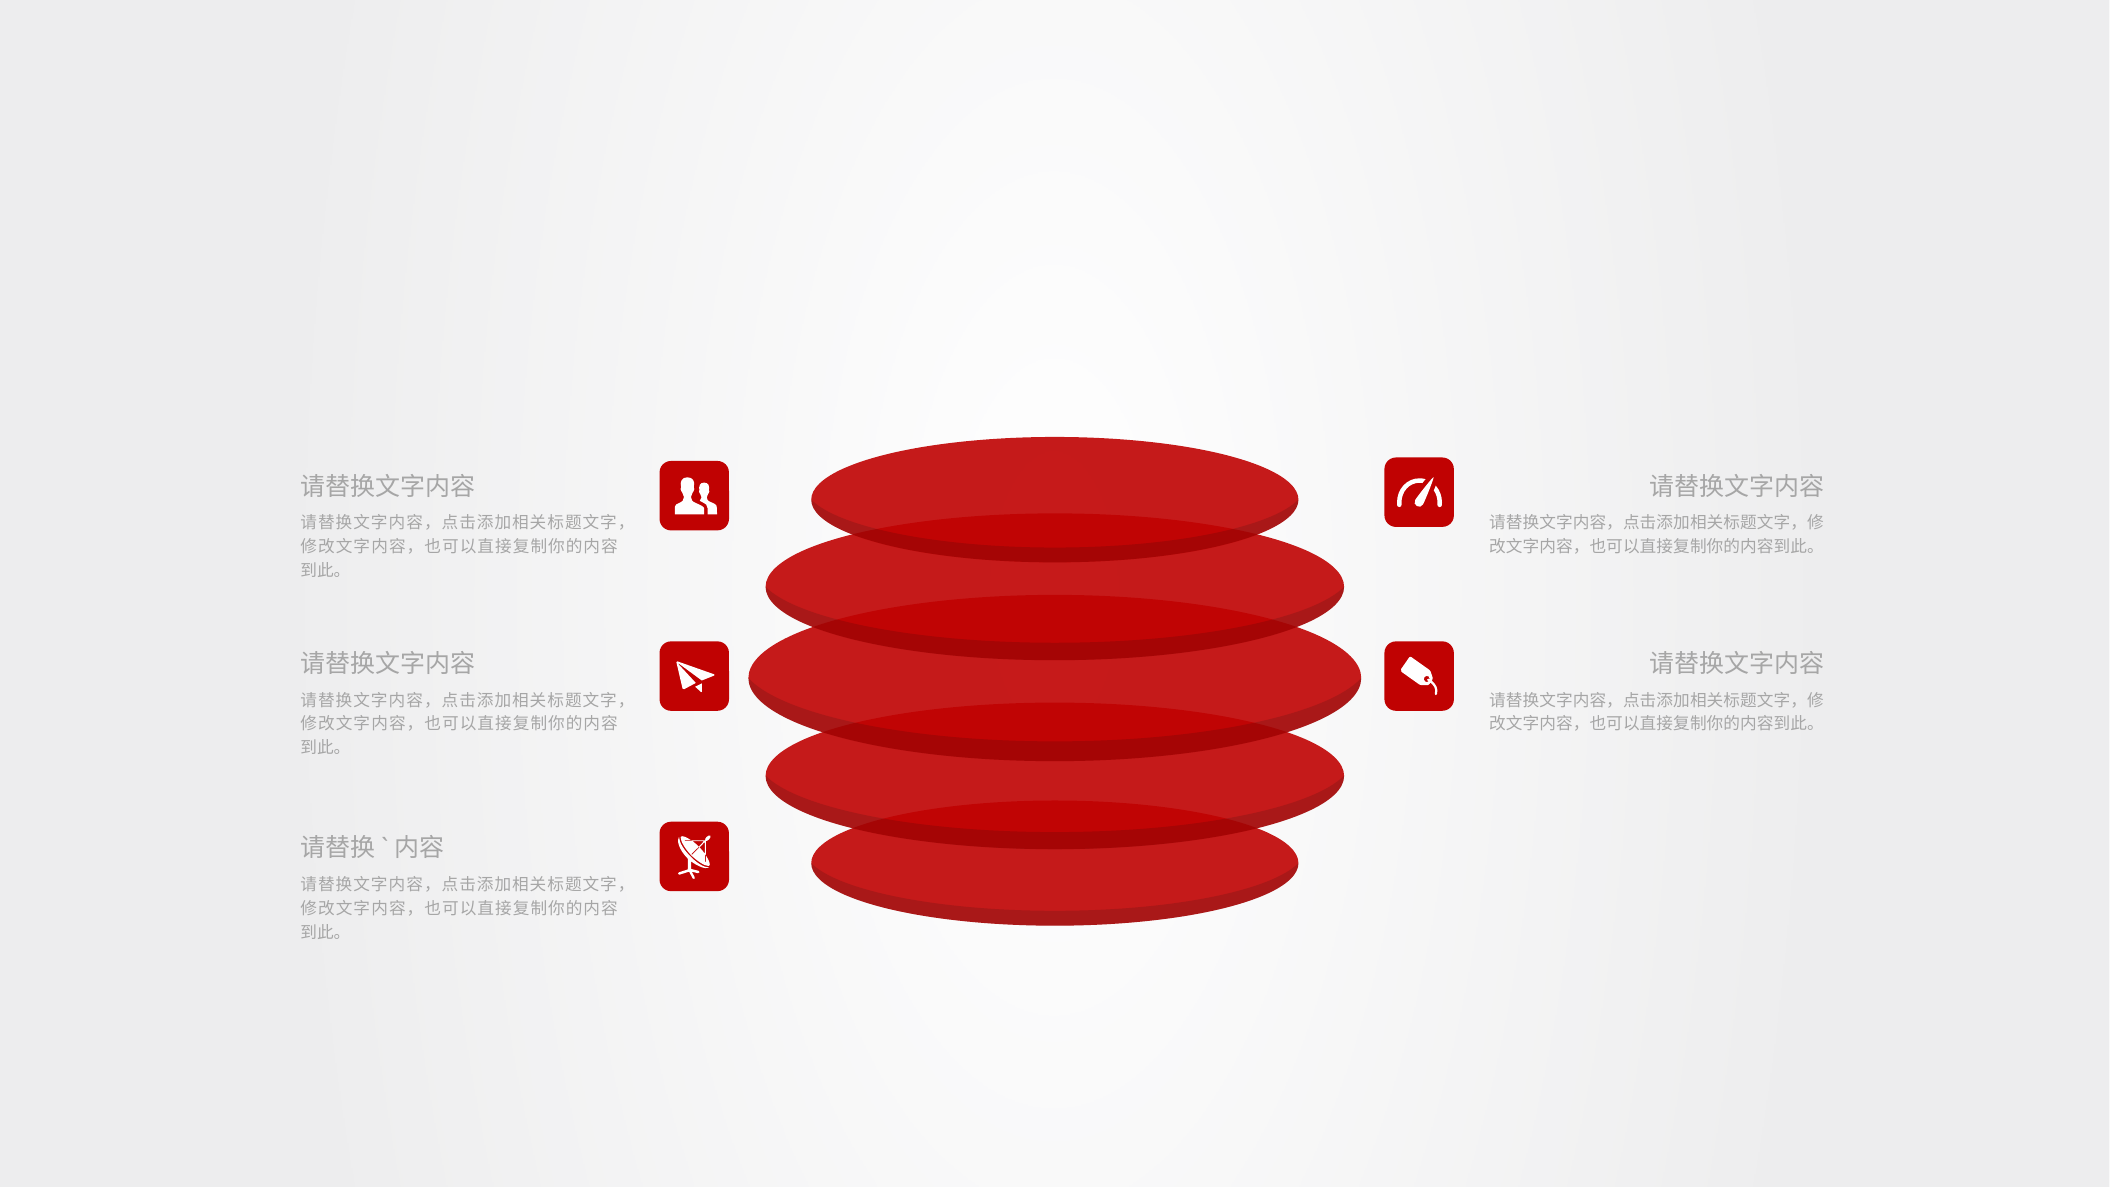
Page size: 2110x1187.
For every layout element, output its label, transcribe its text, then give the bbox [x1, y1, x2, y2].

picture [0, 0, 2110, 1187]
list 请替换文字内容，点击添加相关标题文字，修改文字内容，也可以直接复制你的内容到此。 [300, 870, 619, 926]
list 请替换文字内容，点击添加相关标题文字，修改文字内容，也可以直接复制你的内容到此。 [1478, 508, 1825, 563]
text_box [811, 850, 1299, 926]
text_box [659, 641, 730, 711]
list 请替换文字内容，点击添加相关标题文字，修改文字内容，也可以直接复制你的内容到此。 [300, 508, 619, 565]
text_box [1384, 641, 1454, 711]
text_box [811, 436, 1299, 563]
list 请替换文字内容 [1599, 635, 1825, 684]
list 请替换文字内容 [300, 458, 516, 508]
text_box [765, 762, 1345, 850]
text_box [748, 594, 1362, 762]
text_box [765, 513, 1345, 661]
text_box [659, 821, 730, 892]
list 请替换文字内容，点击添加相关标题文字，修改文字内容，也可以直接复制你的内容到此。 [300, 685, 619, 742]
list 请替换文字内容 [1599, 458, 1825, 507]
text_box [1384, 457, 1454, 527]
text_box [659, 460, 730, 531]
list 请替换文字内容 [300, 635, 516, 685]
list 请替换`内容 [300, 819, 516, 870]
list 请替换文字内容，点击添加相关标题文字，修改文字内容，也可以直接复制你的内容到此。 [1478, 685, 1825, 740]
